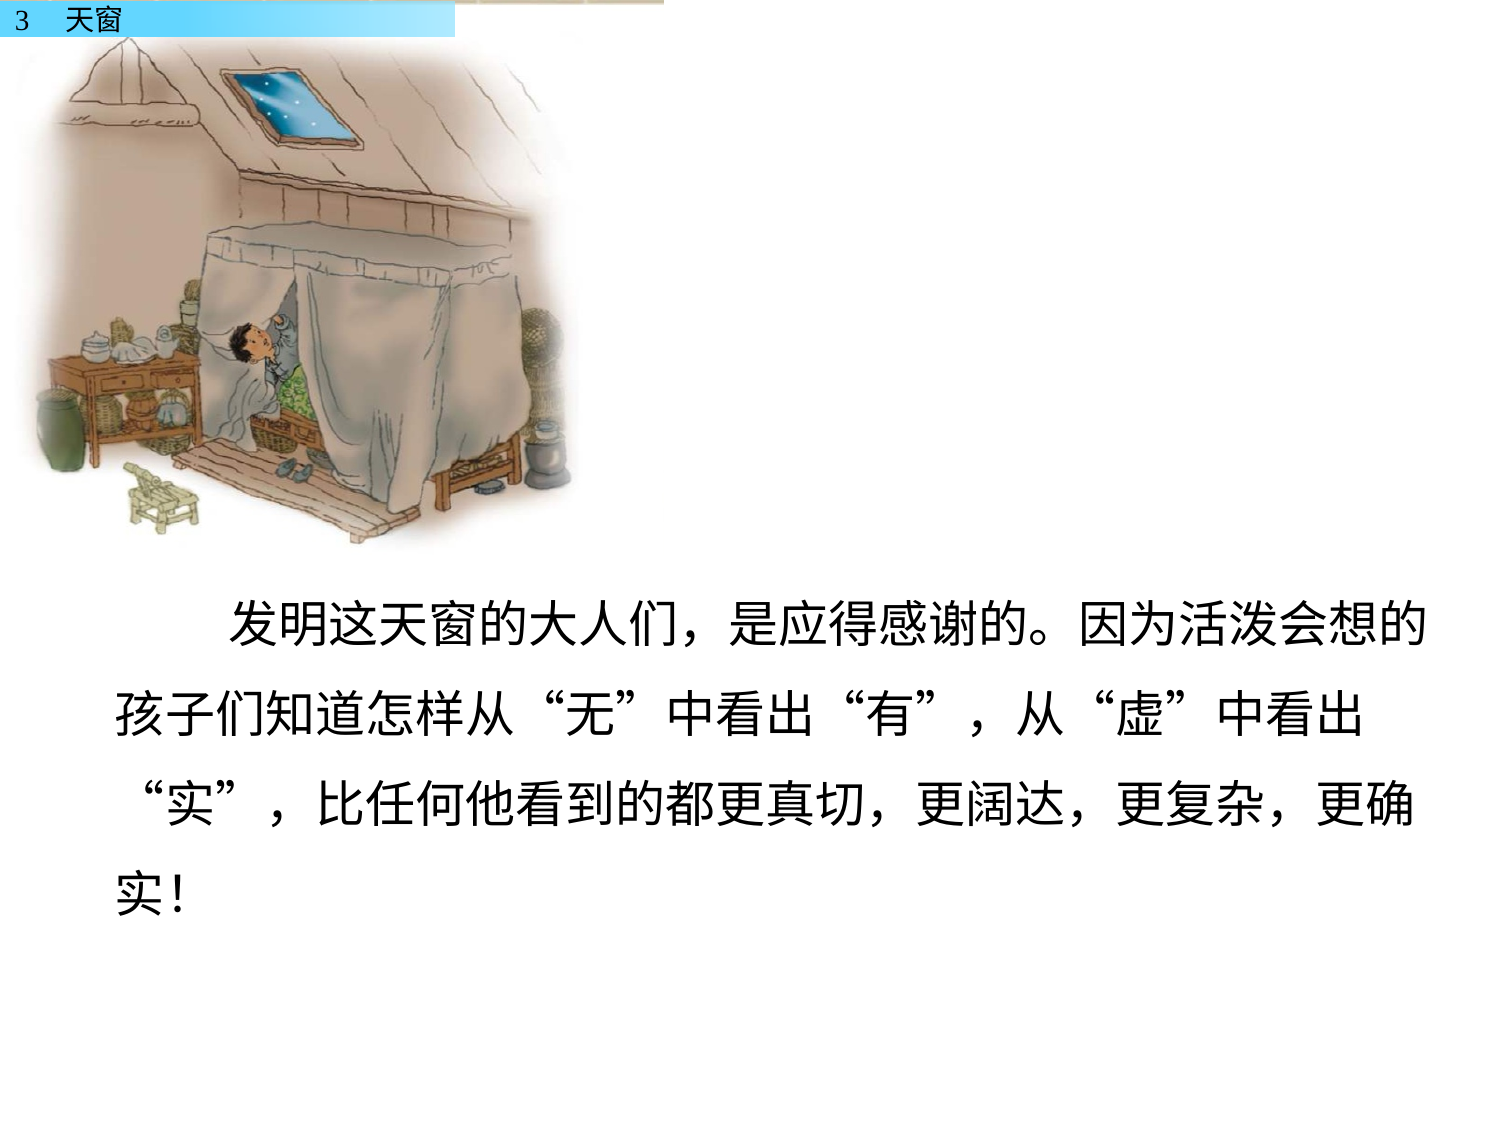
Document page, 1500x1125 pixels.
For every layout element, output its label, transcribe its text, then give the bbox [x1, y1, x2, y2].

picture [0, 0, 664, 556]
text_box 发明这天窗的大人们，是应得感谢的。因为活泼会想的孩子们知道怎样从“无”中看出“有”，从“虚”中看出“实”，比任何他看到的都更真切，更阔达，更复杂，更确实！ [100, 555, 1477, 930]
